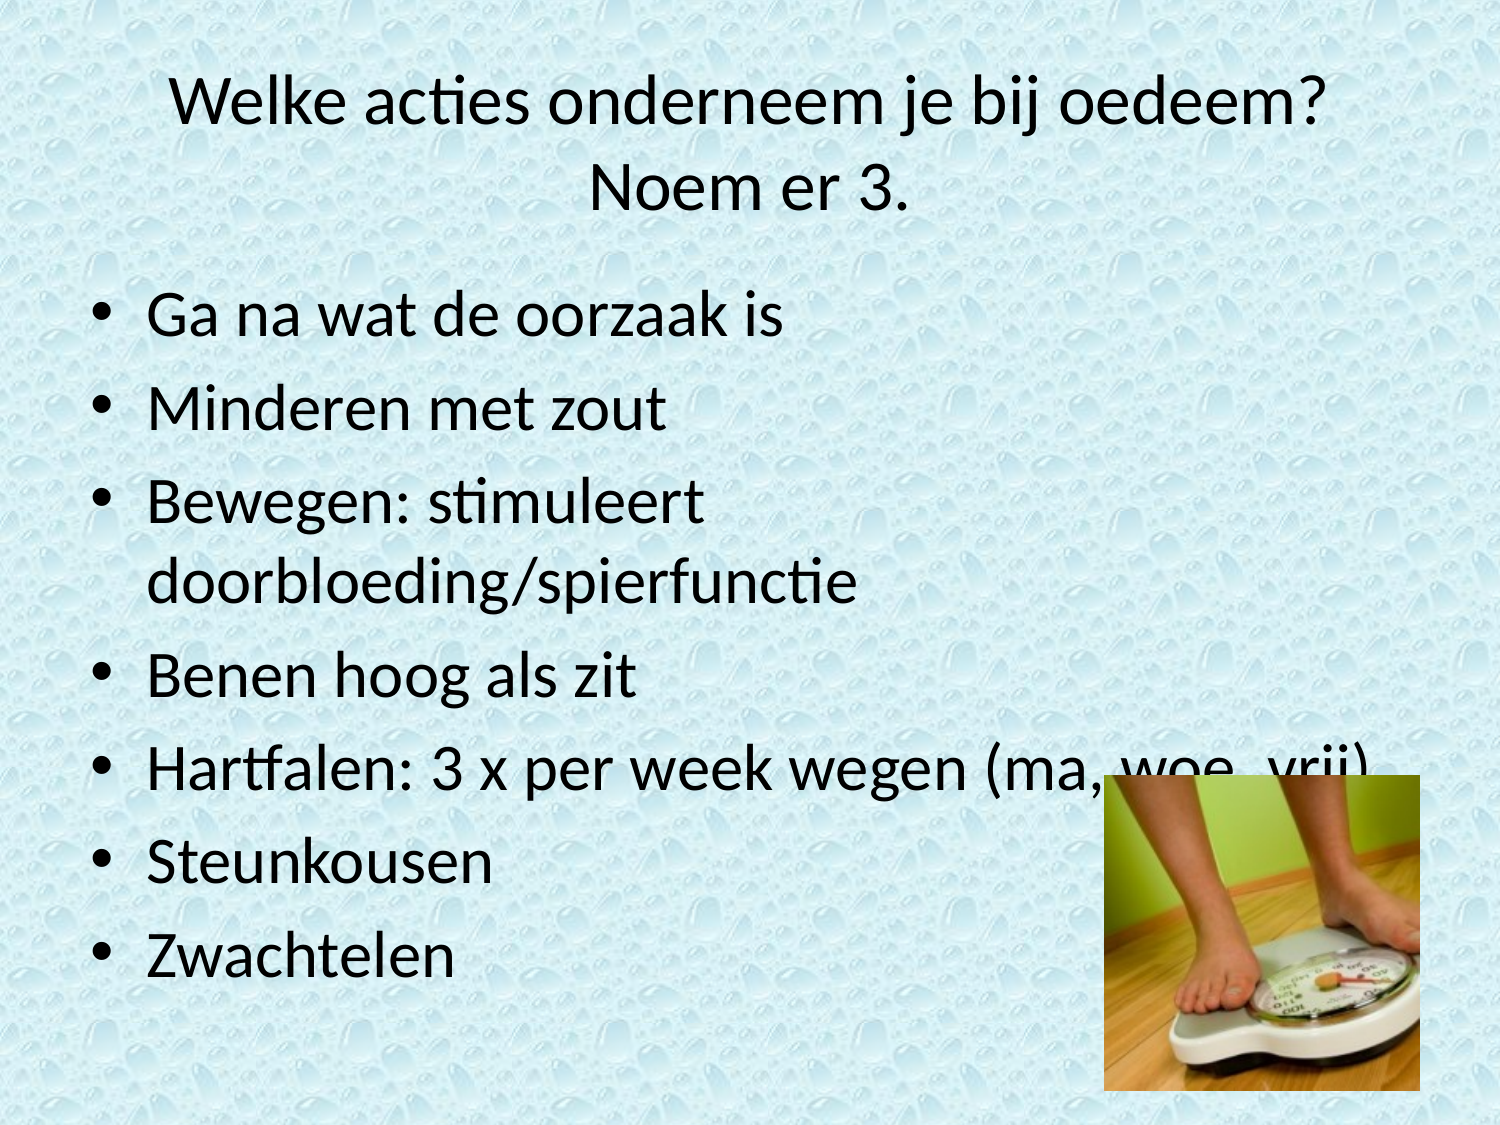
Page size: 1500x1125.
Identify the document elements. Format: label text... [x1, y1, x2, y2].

picture [1104, 774, 1421, 1091]
list Ga na wat de oorzaak is Minderen met zout Bewegen: stimuleert doorbloeding/spierfunctie Benen hoog als zit Hartfalen: 3 x per week wegen (ma, woe, vrij) Steunkousen Zwachtelen [75, 262, 1425, 1005]
title Welke acties onderneem je bij oedeem? Noem er 3. [75, 45, 1425, 233]
